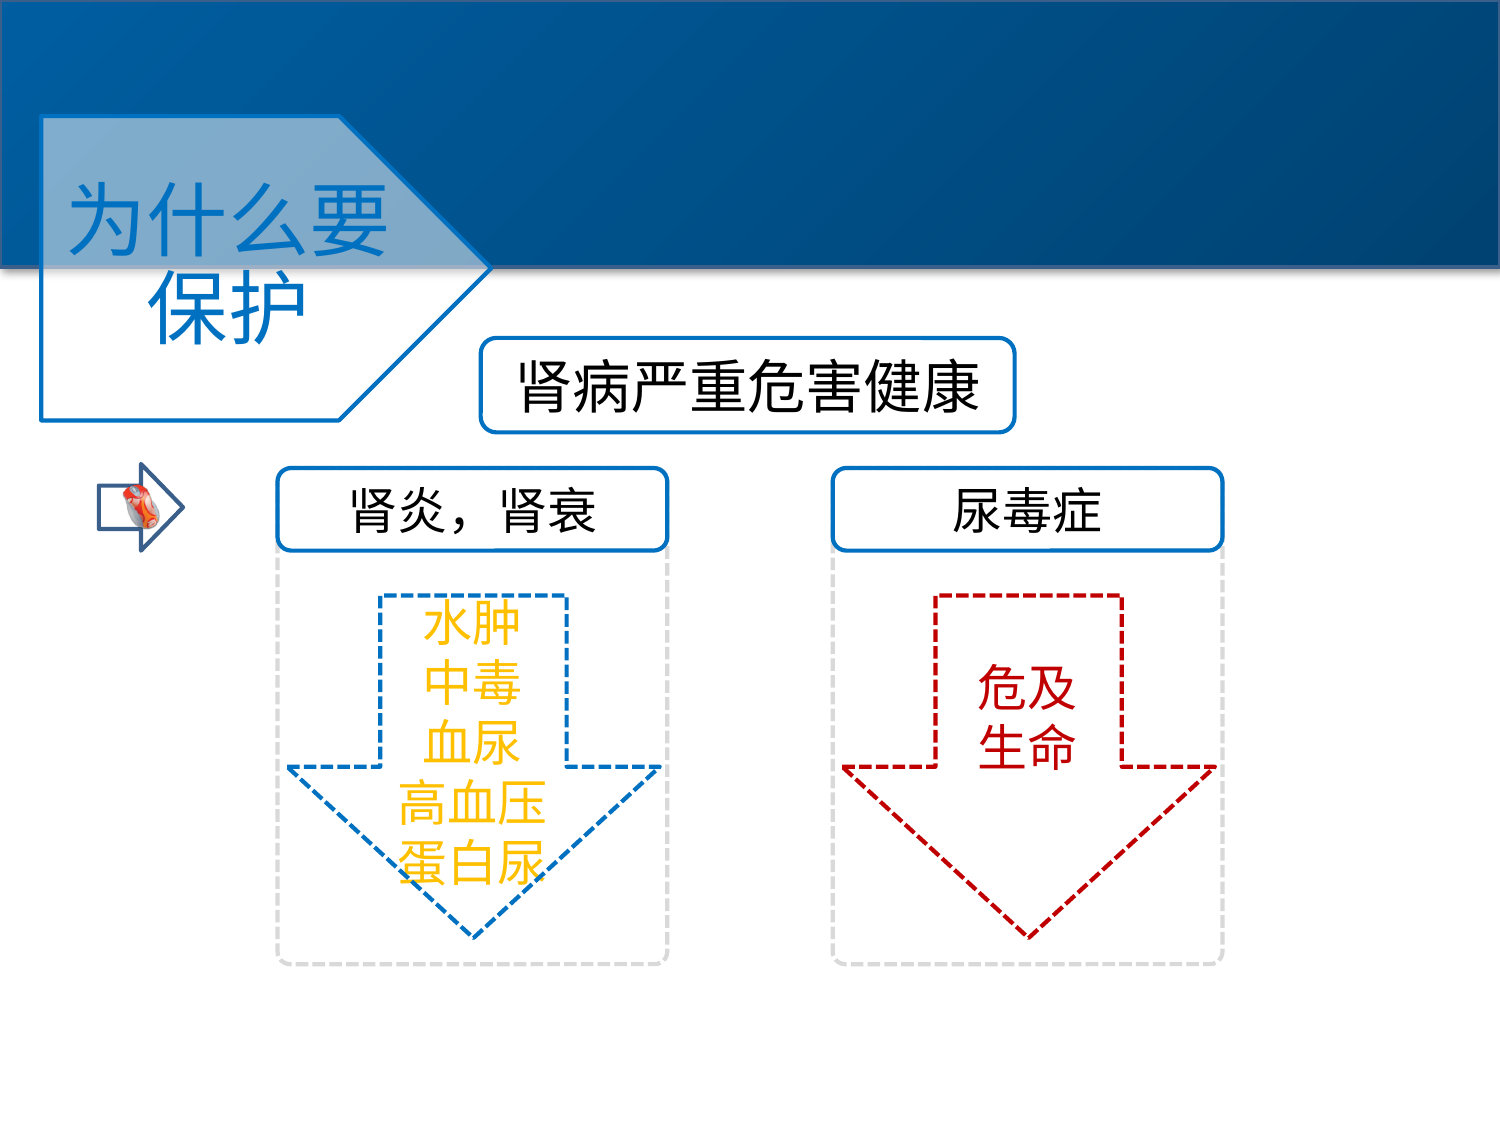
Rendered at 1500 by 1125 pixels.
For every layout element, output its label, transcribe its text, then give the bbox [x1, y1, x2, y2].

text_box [832, 467, 1223, 965]
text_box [277, 467, 668, 965]
text_box 为什么要保护 [39, 113, 494, 423]
text_box [0, 0, 1500, 269]
text_box 肾病严重危害健康 [478, 335, 1017, 435]
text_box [98, 463, 184, 551]
